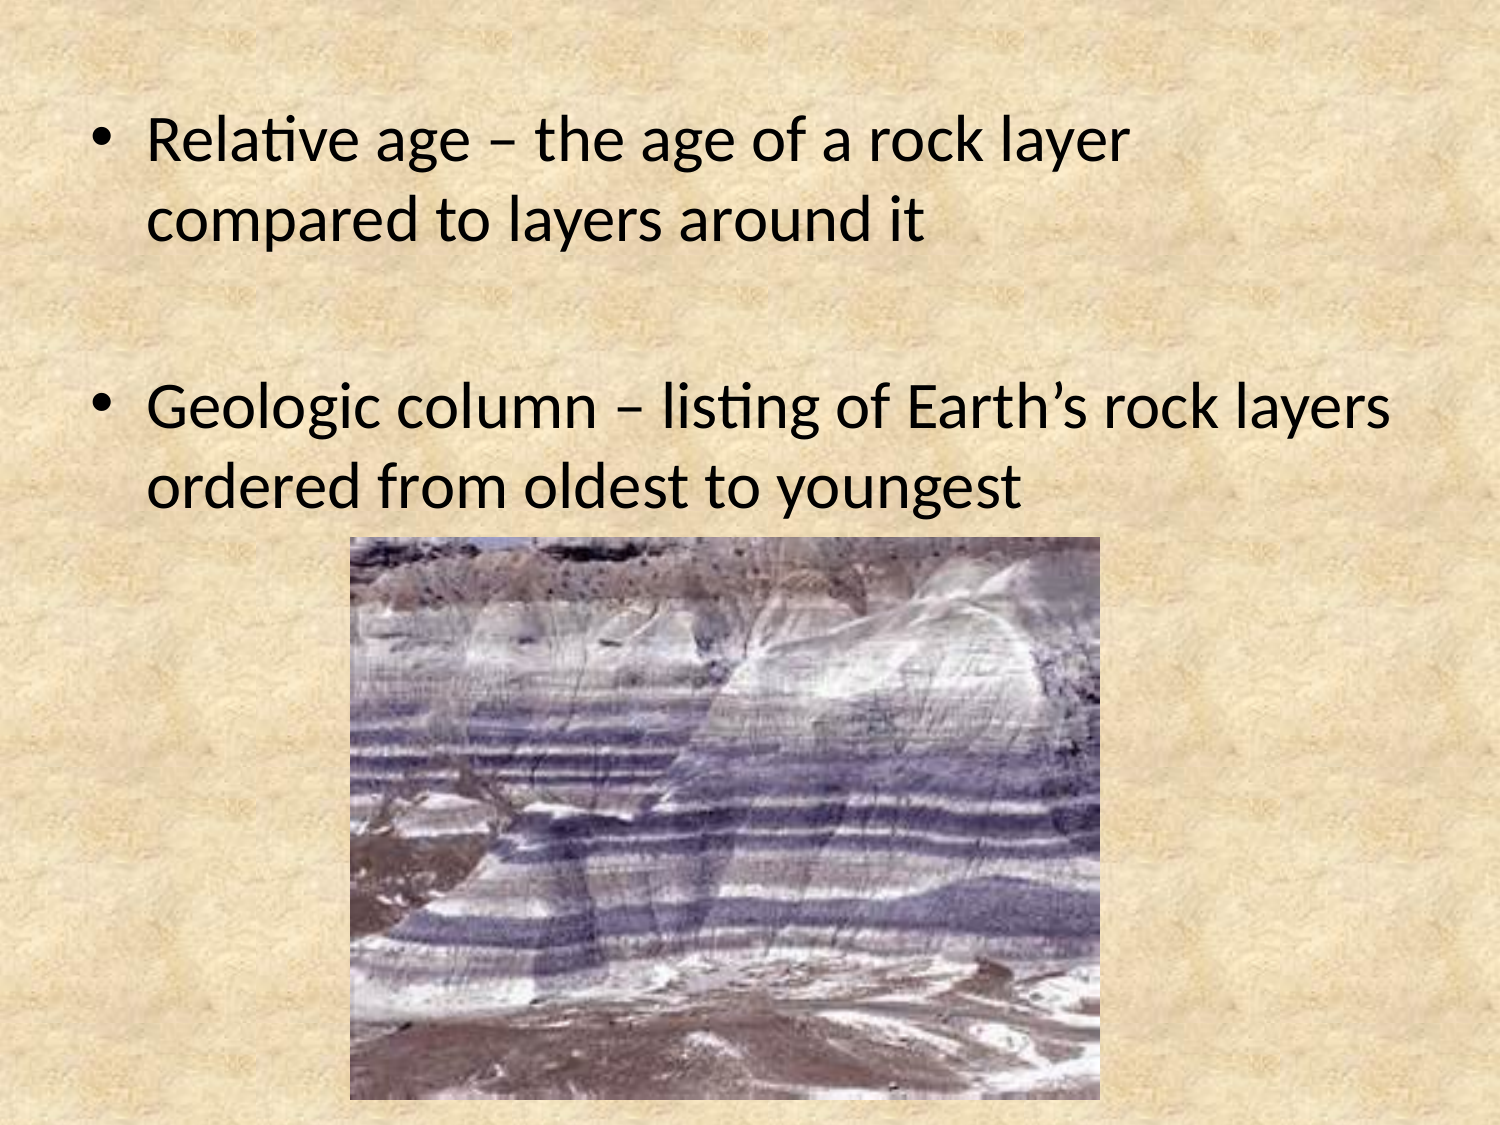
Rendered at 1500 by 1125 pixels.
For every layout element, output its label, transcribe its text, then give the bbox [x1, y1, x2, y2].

picture [0, 0, 1500, 1125]
list Relative age – the age of a rock layer compared to layers around it Geologic column – listing of Earth’s rock layers ordered from oldest to youngest [75, 87, 1425, 1005]
